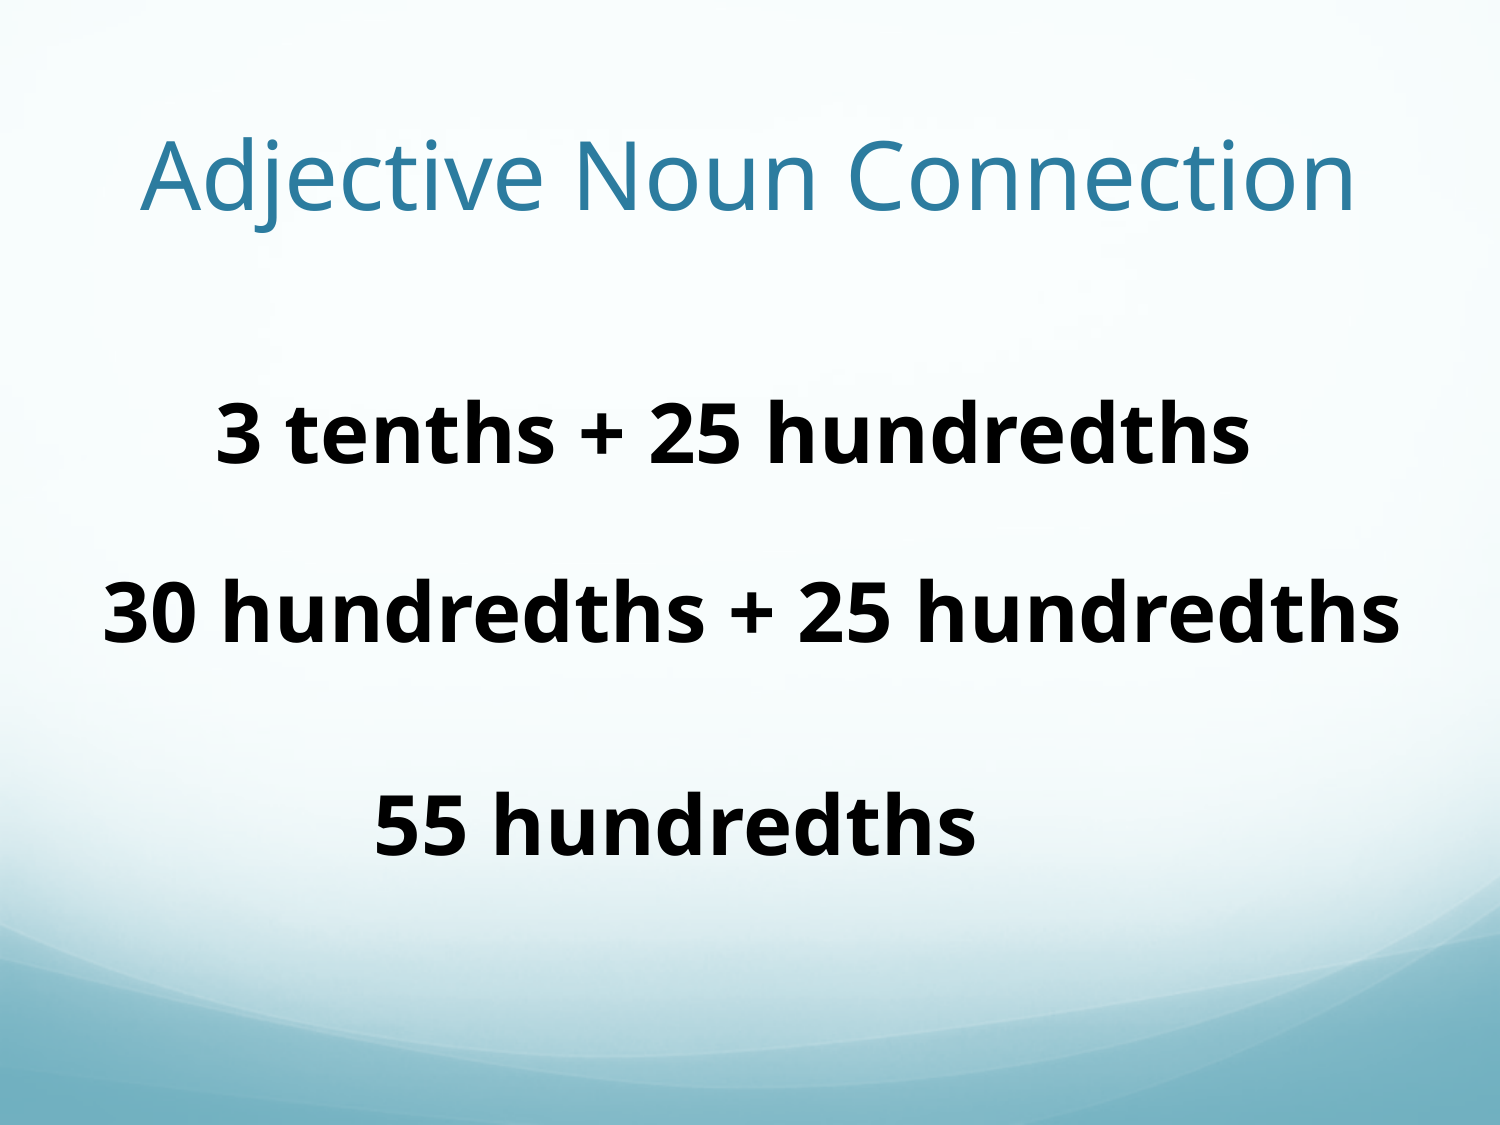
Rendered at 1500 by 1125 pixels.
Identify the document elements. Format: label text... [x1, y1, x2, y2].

text_box 30 hundredths + 25 hundredths [88, 552, 1418, 667]
text_box 3 tenths + 25 hundredths [200, 373, 1290, 488]
title Adjective Noun Connection [90, 17, 1410, 237]
text_box 55 hundredths [359, 764, 994, 880]
